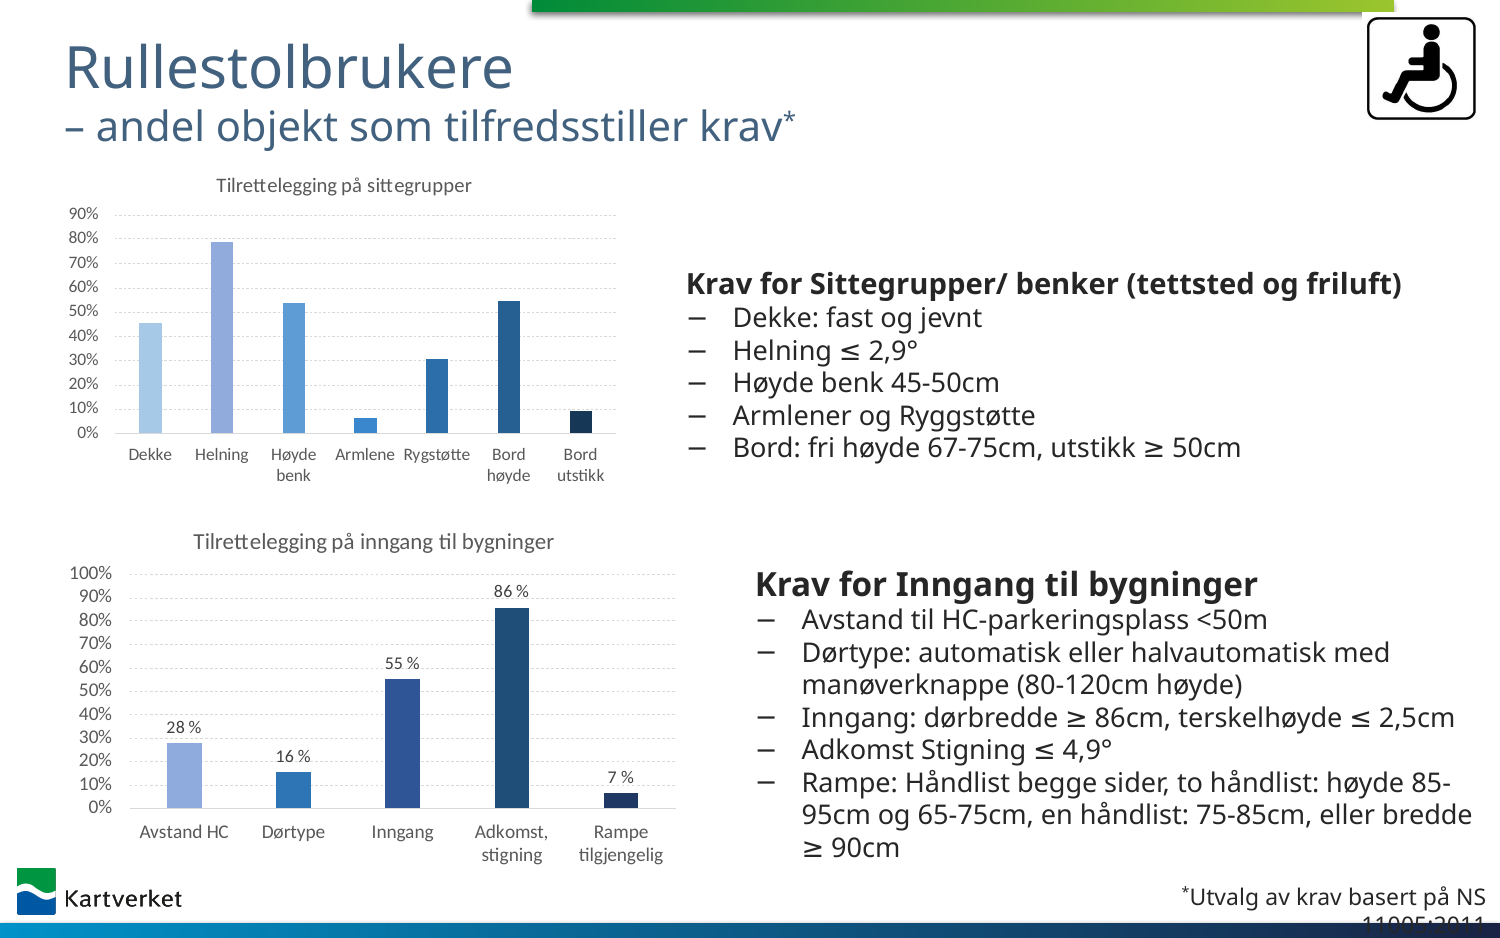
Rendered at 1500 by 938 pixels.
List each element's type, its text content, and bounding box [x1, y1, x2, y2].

text_box Rullestolbrukere – andel objekt som tilfredsstiller krav* [49, 25, 1431, 158]
picture [1362, 12, 1481, 126]
picture [62, 166, 626, 492]
text_box Krav for Inngang til bygninger Avstand til HC-parkeringsplass <50m Dørtype: automatisk eller halvautomatisk med manøverknappe (80-120cm høyde) Inngang: dørbredde ≥ 86cm, terskelhøyde ≤ 2,5cm Adkomst Stigning ≤ 4,9° Rampe: Håndlist begge sider, to håndlist: høyde 85-95cm og 65-75cm, en håndlist: 75-85cm, eller bredde ≥ 90cm [740, 555, 1491, 870]
picture [62, 520, 687, 874]
text_box Krav for Sittegrupper/ benker (tettsted og friluft) Dekke: fast og jevnt Helning ≤ 2,9° Høyde benk 45-50cm Armlener og Ryggstøtte Bord: fri høyde 67-75cm, utstikk ≥ 50cm [670, 258, 1418, 471]
text_box *Utvalg av krav basert på NS 11005:2011 [1068, 873, 1500, 938]
